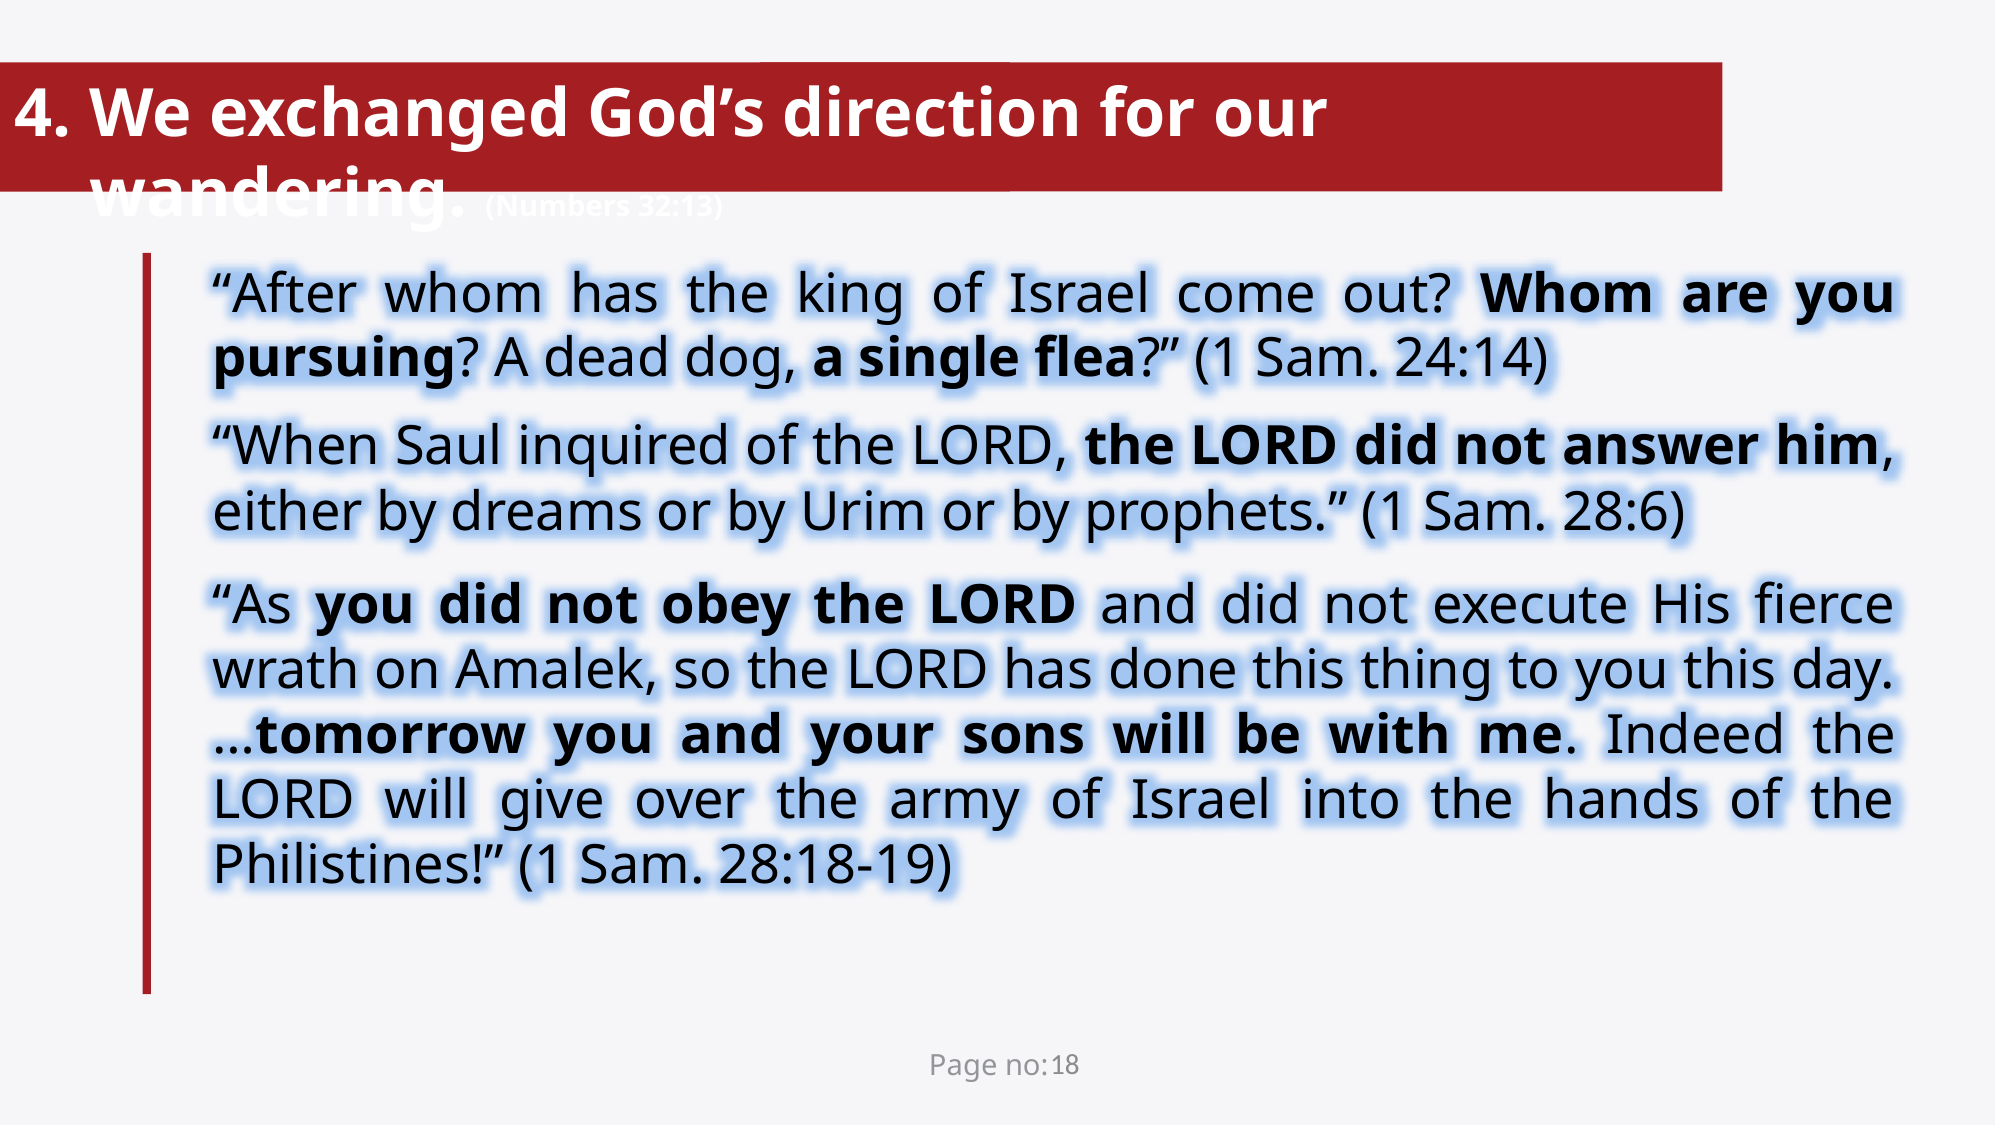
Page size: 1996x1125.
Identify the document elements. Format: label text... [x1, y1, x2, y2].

text_box “As you did not obey the Lord and did not execute His fierce wrath on Amalek, so the Lord has done this thing to you this day. …tomorrow you and your sons will be with me. Indeed the Lord will give over the army of Israel into the hands of the Philistines!” (1 Sam. 28:18-19) [198, 562, 1911, 902]
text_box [0, 62, 1723, 194]
text_box “After whom has the king of Israel come out? Whom are you pursuing? A dead dog, a single flea?” (1 Sam. 24:14) [198, 250, 1911, 393]
text_box “When Saul inquired of the Lord, the Lord did not answer him, either by dreams or by Urim or by prophets.” (1 Sam. 28:6) [198, 403, 1911, 549]
